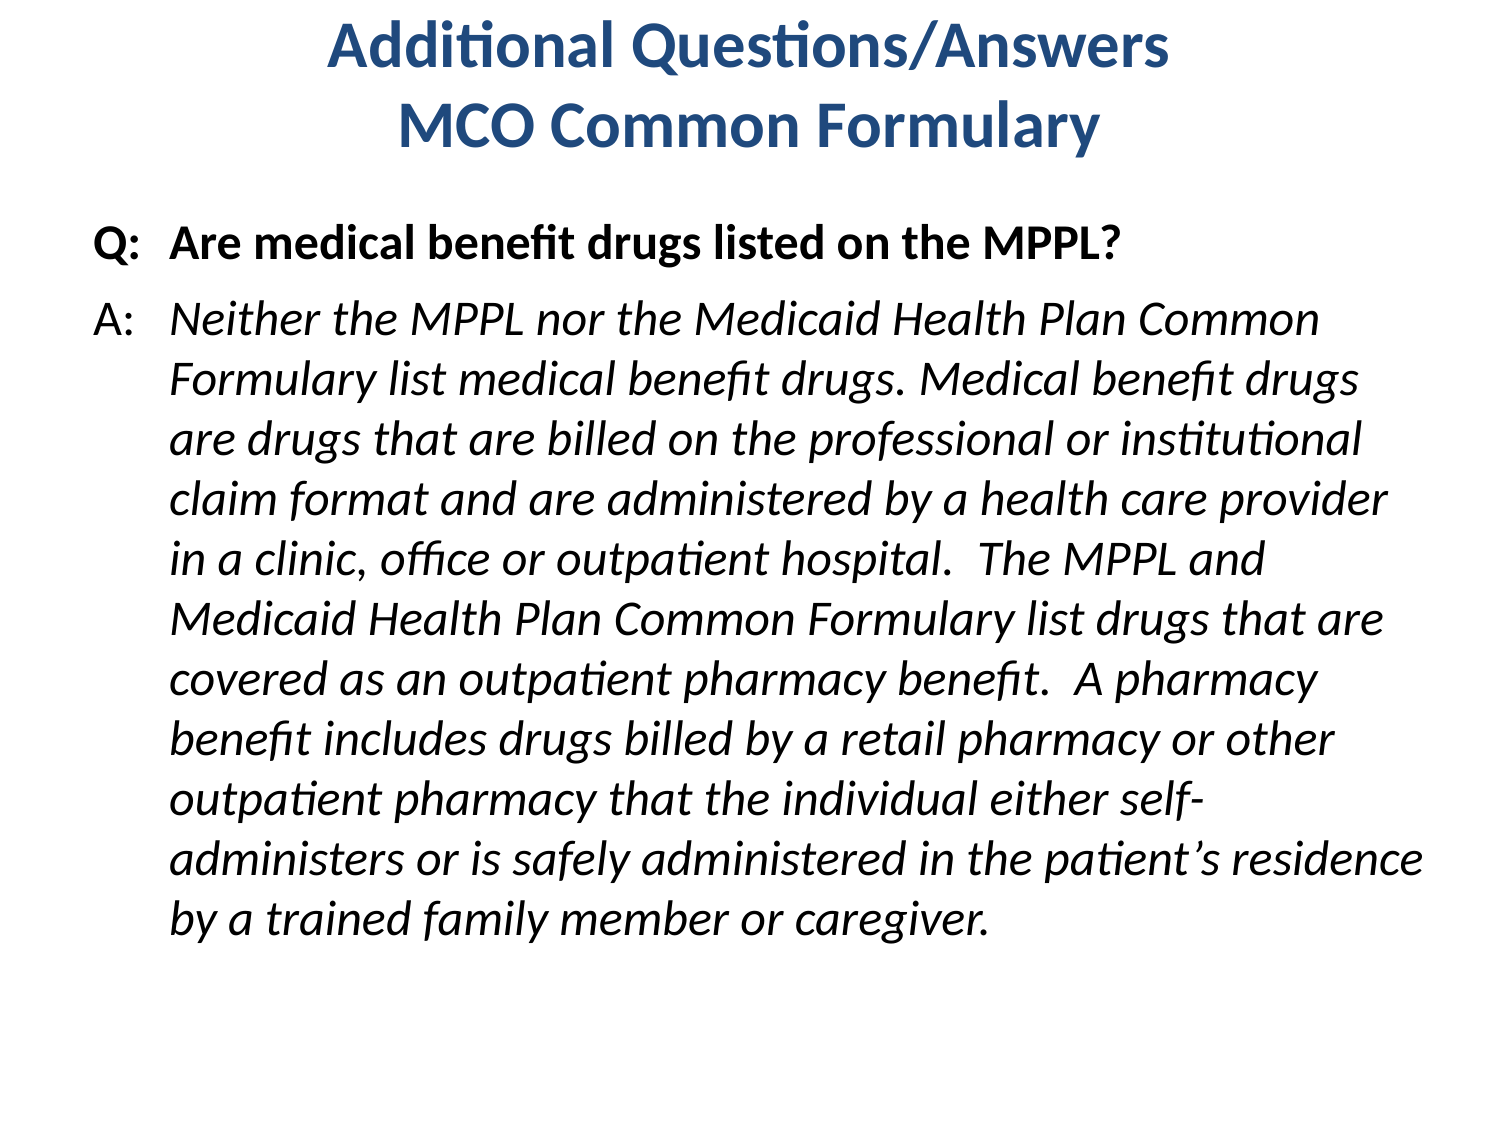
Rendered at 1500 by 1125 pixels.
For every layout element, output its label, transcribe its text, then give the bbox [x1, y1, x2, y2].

list Q: Are medical benefit drugs listed on the MPPL? A: Neither the MPPL nor the Medicaid Health Plan Common Formulary list medical benefit drugs. Medical benefit drugs are drugs that are billed on the professional or institutional claim format and are administered by a health care provider in a clinic, office or outpatient hospital. The MPPL and Medicaid Health Plan Common Formulary list drugs that are covered as an outpatient pharmacy benefit. A pharmacy benefit includes drugs billed by a retail pharmacy or other outpatient pharmacy that the individual either self-administers or is safely administered in the patient’s residence by a trained family member or caregiver. [78, 201, 1450, 1040]
title Additional Questions/Answers MCO Common Formulary [49, 37, 1450, 125]
